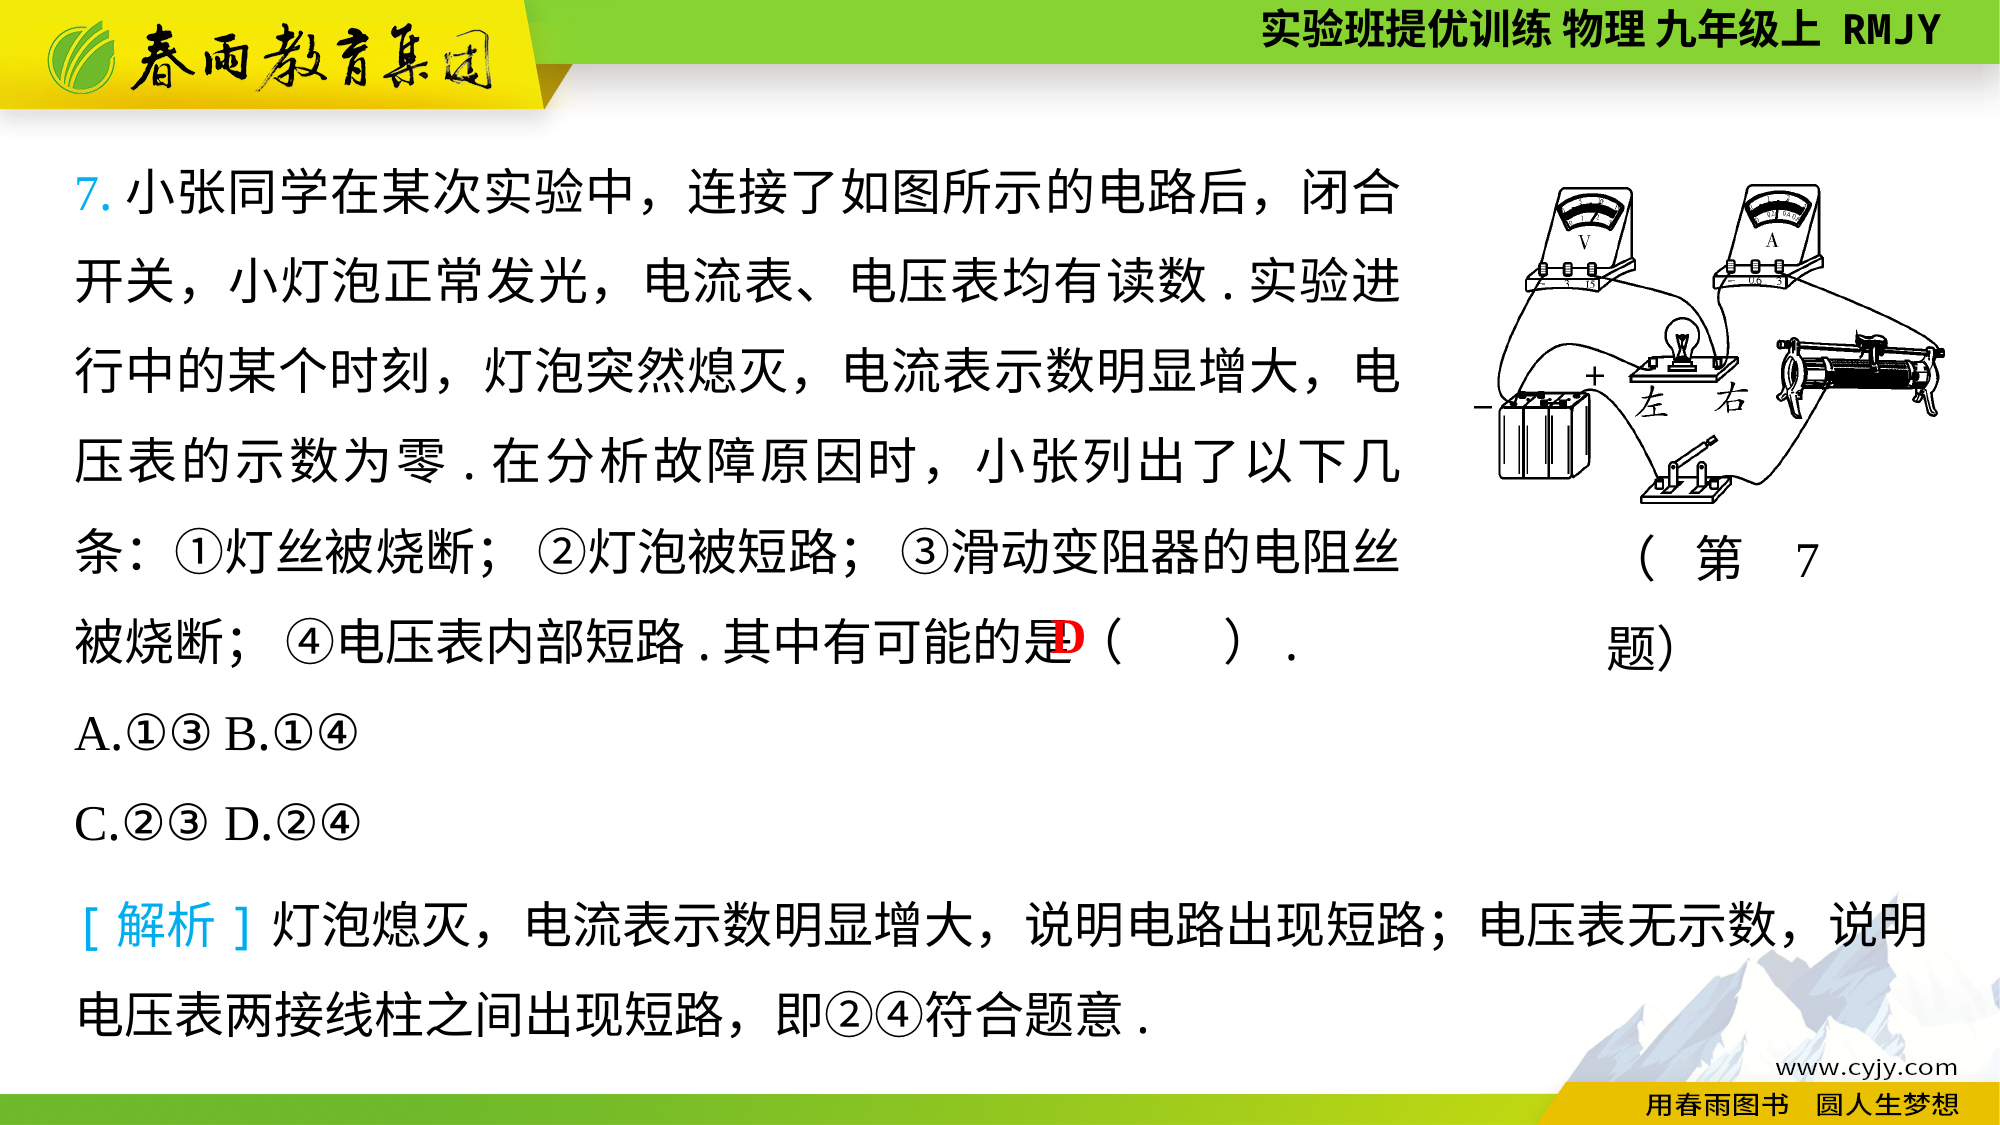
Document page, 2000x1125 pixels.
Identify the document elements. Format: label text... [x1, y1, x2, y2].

picture [0, 0, 2000, 1125]
text_box [解析]灯泡熄灭，电流表示数明显增大，说明电路出现短路；电压表无示数，说明电压表两接线柱之间出现短路，即②④符合题意. [59, 855, 1944, 1051]
list 7.小张同学在某次实验中，连接了如图所示的电路后，闭合开关，小灯泡正常发光，电流表、电压表均有读数.实验进行中的某个时刻，灯泡突然熄灭，电流表示数明显增大，电压表的示数为零.在分析故障原因时，小张列出了以下几条：①灯丝被烧断； ②灯泡被短路； ③滑动变阻器的电阻丝被烧断； ④电压表内部短路.其中有可能的是（ ）. A.①③ B.①④ C.②③ D.②④ [59, 122, 1417, 855]
text_box （第7题） [1591, 513, 1847, 596]
text_box D [1035, 596, 1102, 672]
